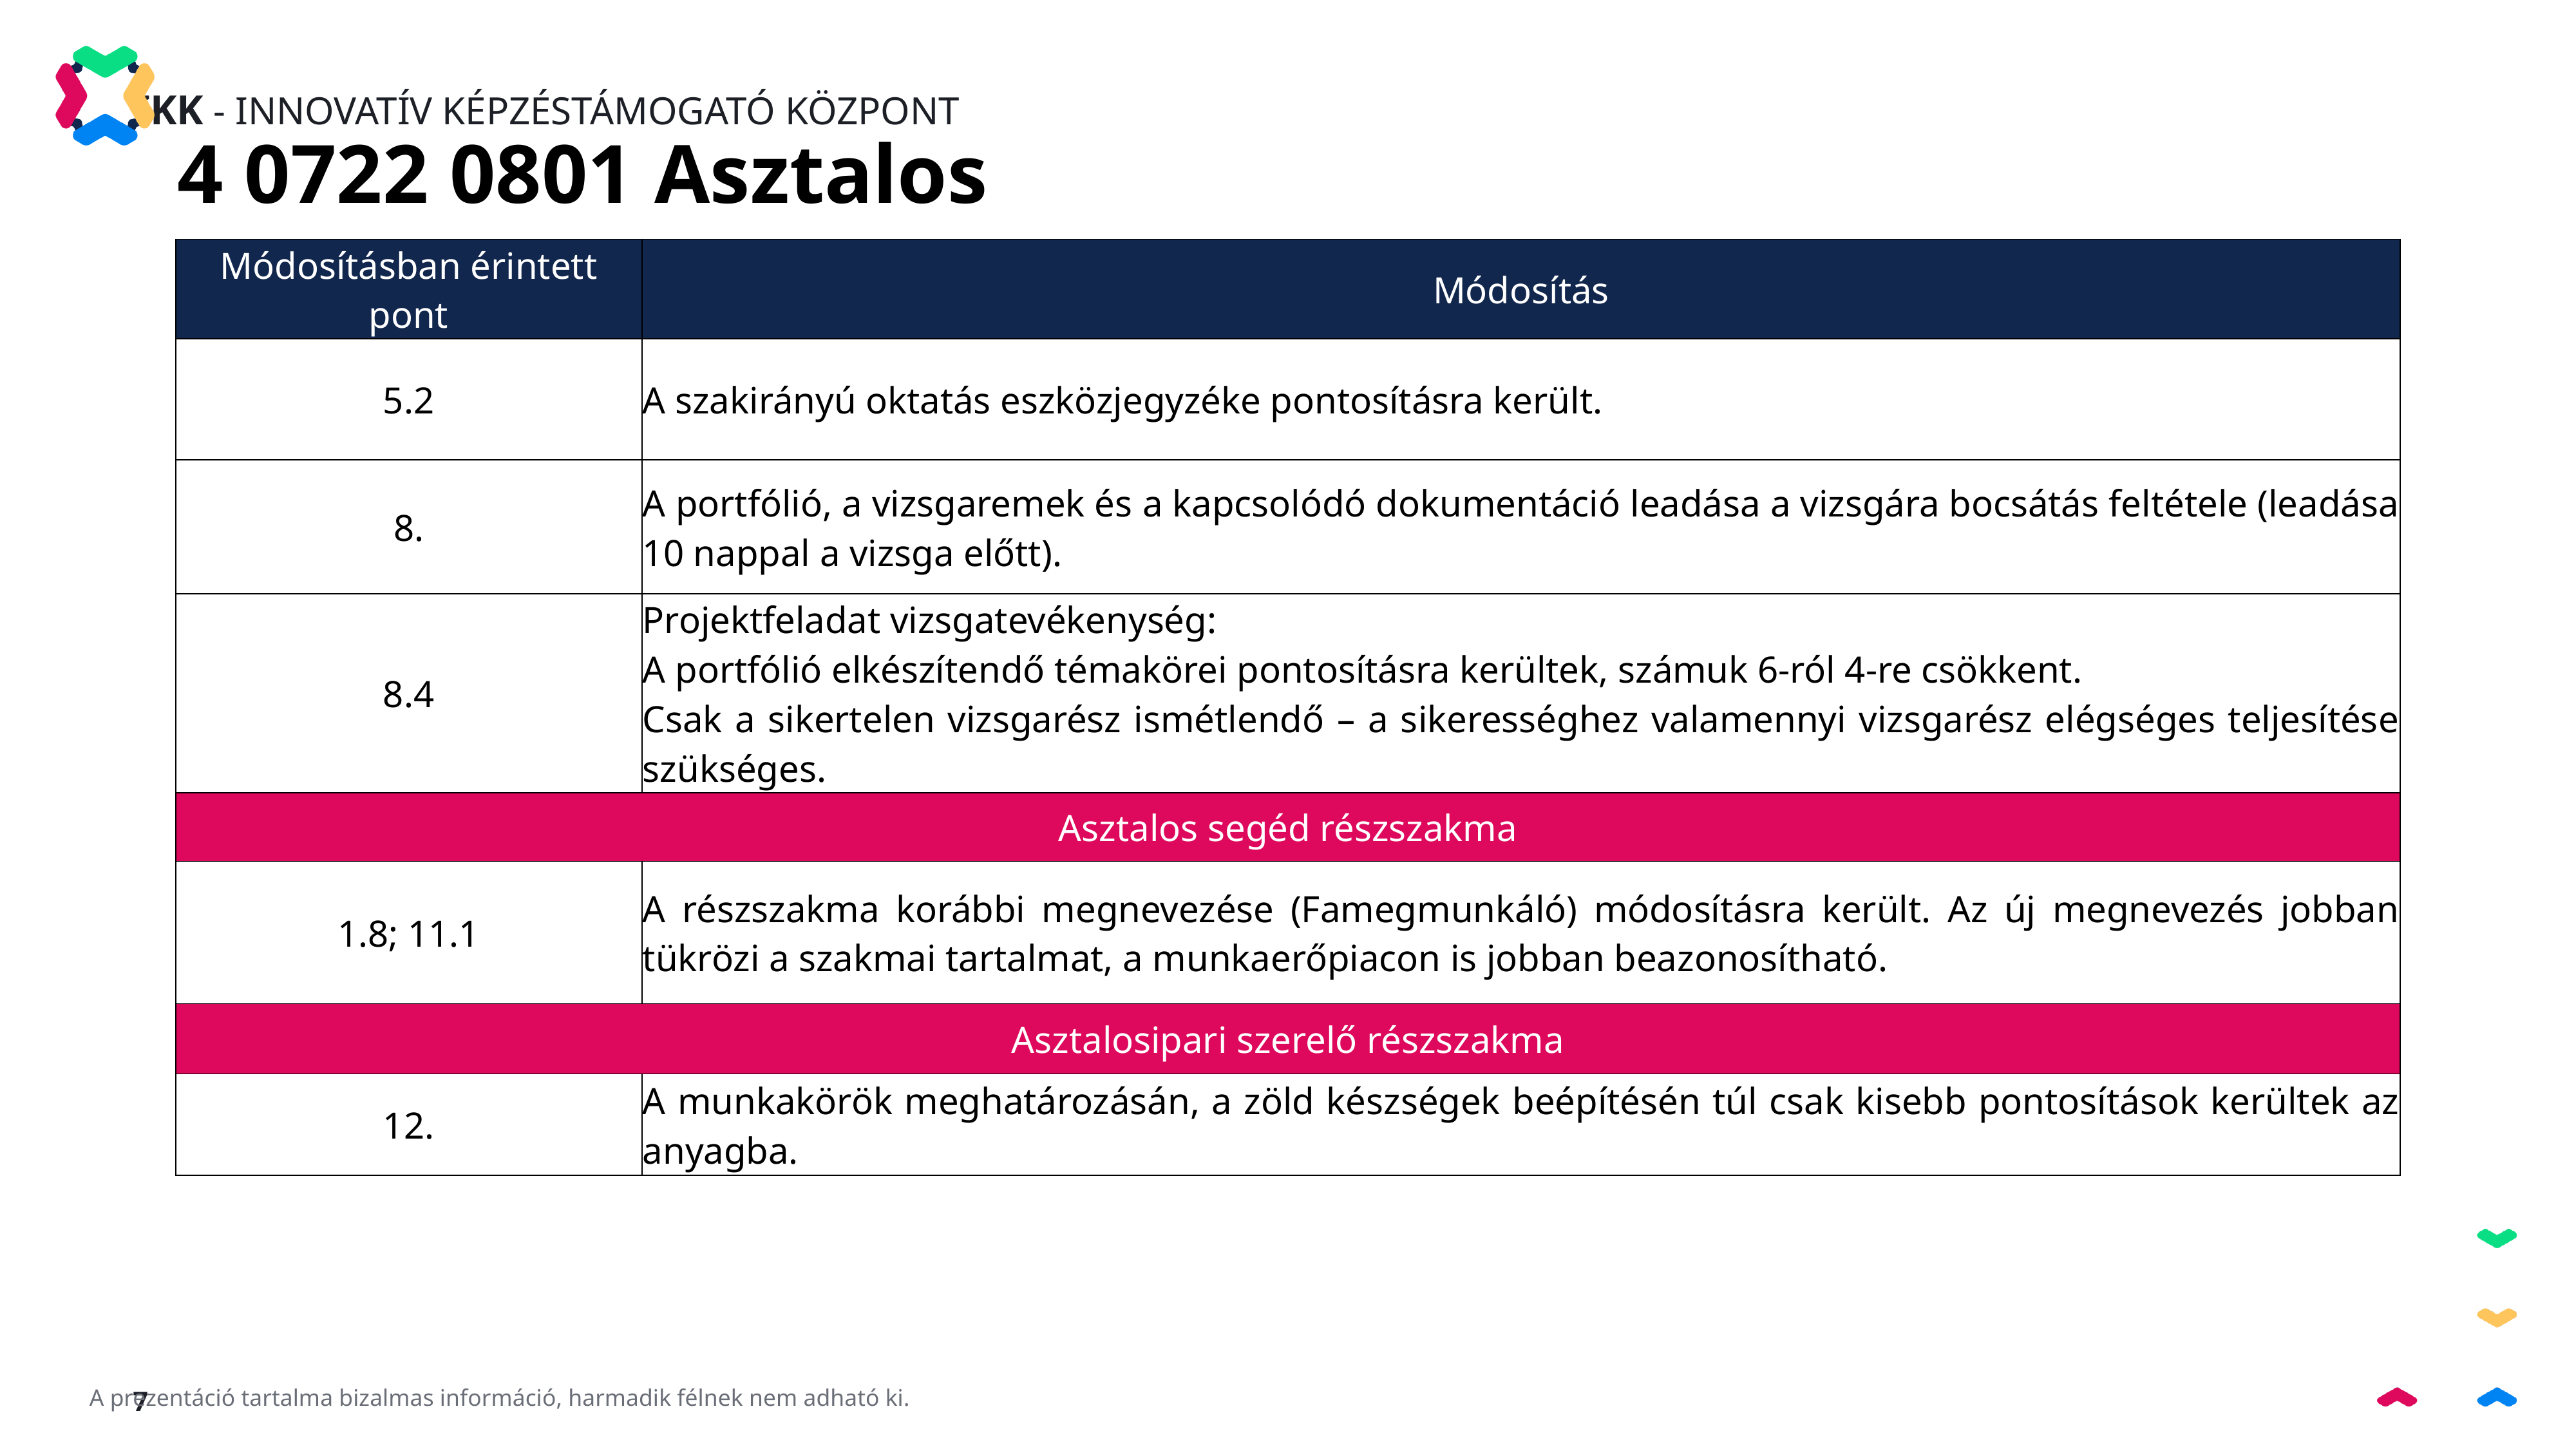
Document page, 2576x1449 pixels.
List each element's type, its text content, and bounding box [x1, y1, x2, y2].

table_cell 5.2 [176, 339, 641, 459]
table_cell 8.4 [176, 594, 641, 792]
picture [55, 46, 155, 146]
table_cell 1.8; 11.1 [176, 862, 641, 1003]
table_cell 8. [176, 460, 641, 593]
table_cell Projektfeladat vizsgatevékenység: A portfólió elkészítendő témakörei pontosításra kerültek, számuk 6-ról 4-re csökkent. Csak a sikertelen vizsgarész ismétlendő – a sikerességhez valamennyi vizsgarész elégséges teljesítése szükséges. [643, 594, 2400, 792]
table_cell 12. [176, 1074, 641, 1175]
picture [2377, 1229, 2517, 1406]
table_cell A részszakma korábbi megnevezése (Famegmunkáló) módosításra került. Az új megnevezés jobban tükrözi a szakmai tartalmat, a munkaerőpiacon is jobban beazonosítható. [643, 862, 2400, 1003]
table_cell A portfólió, a vizsgaremek és a kapcsolódó dokumentáció leadása a vizsgára bocsátás feltétele (leadása 10 nappal a vizsga előtt). [643, 460, 2400, 593]
table_cell Asztalosipari szerelő részszakma [176, 1004, 2400, 1074]
table_header Módosítás [643, 240, 2400, 338]
table_cell A munkakörök meghatározásán, a zöld készségek beépítésén túl csak kisebb pontosítások kerültek az anyagba. [643, 1074, 2400, 1175]
list 4 0722 0801 Asztalos [177, 122, 2295, 222]
table_header Módosításban érintett pont [176, 240, 641, 338]
table_cell Asztalos segéd részszakma [176, 793, 2400, 861]
table_cell A szakirányú oktatás eszközjegyzéke pontosításra került. [643, 339, 2400, 459]
